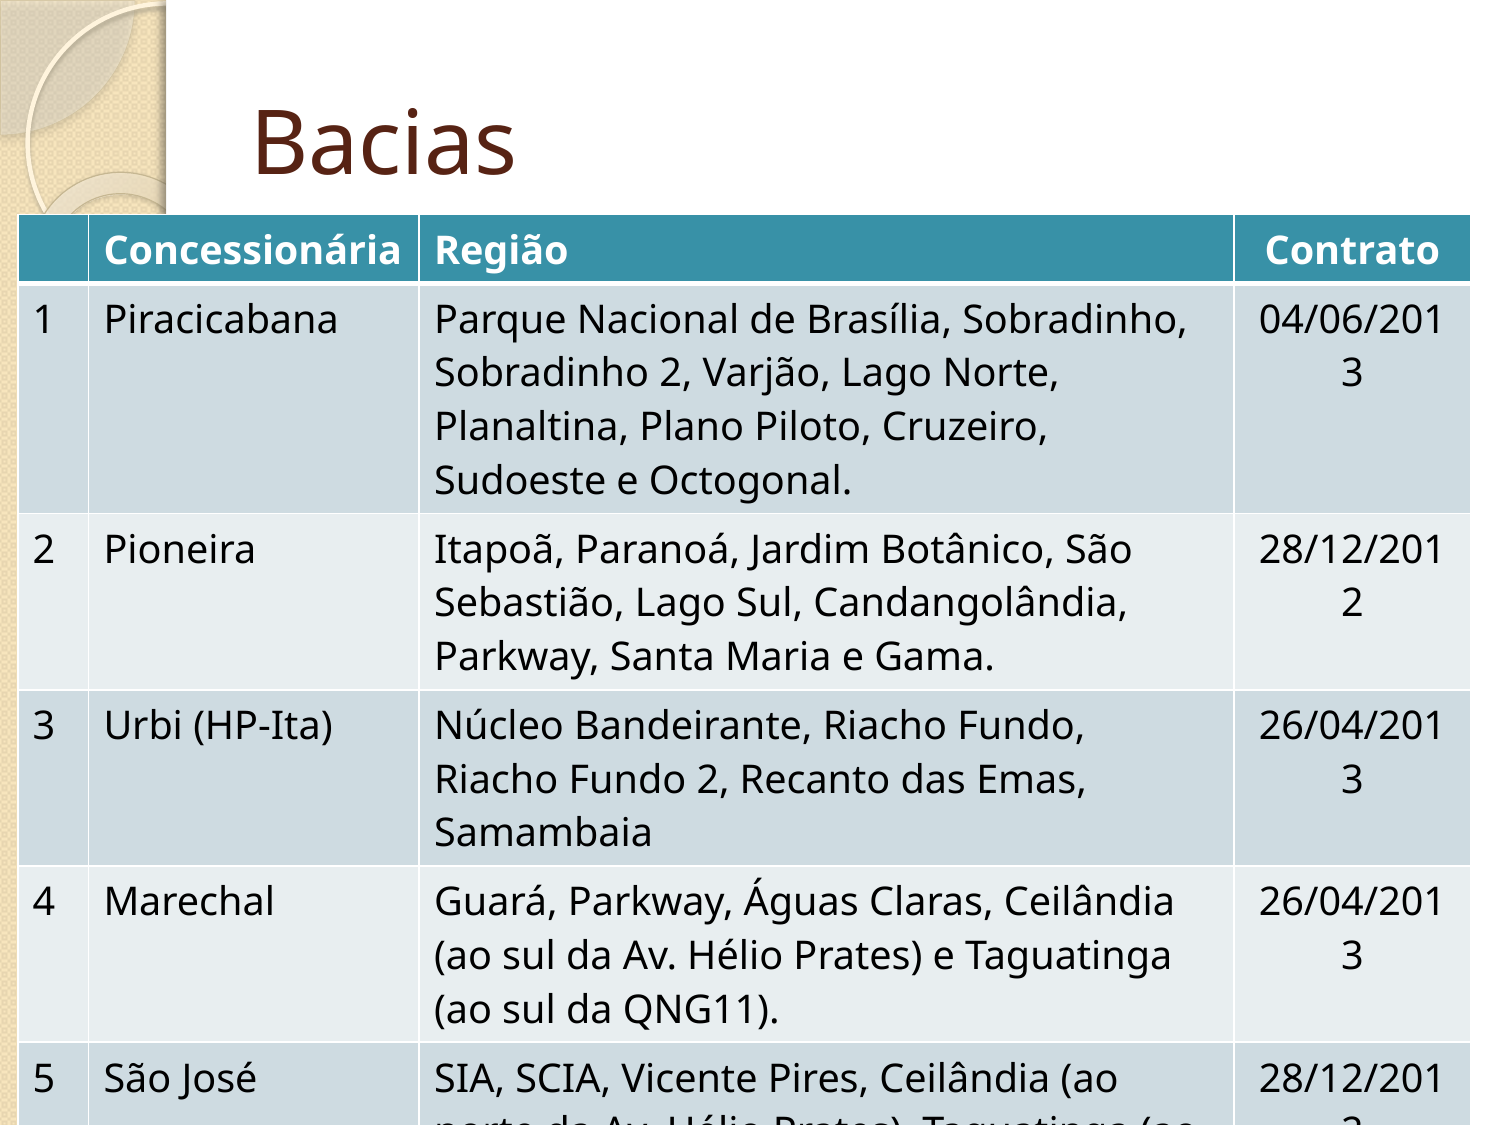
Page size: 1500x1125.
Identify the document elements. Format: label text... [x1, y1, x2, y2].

table_header Região [420, 215, 1233, 281]
table_cell Guará, Parkway, Águas Claras, Ceilândia (ao sul da Av. Hélio Prates) e Taguatinga (ao sul da QNG11). [420, 867, 1233, 1041]
table_cell 2 [19, 514, 88, 689]
table_cell Urbi (HP-Ita) [89, 691, 418, 865]
table_cell Piracicabana [89, 286, 418, 513]
table_cell 26/04/2013 [1235, 867, 1470, 1041]
table_cell SIA, SCIA, Vicente Pires, Ceilândia (ao norte da Av. Hélio Prates), Taguatinga (ao norte da QNG11) e Brazlândia. [420, 1043, 1233, 1125]
table_header Concessionária [89, 215, 418, 281]
table_cell Itapoã, Paranoá, Jardim Botânico, São Sebastião, Lago Sul, Candangolândia, Parkway, Santa Maria e Gama. [420, 514, 1233, 689]
table_cell Parque Nacional de Brasília, Sobradinho, Sobradinho 2, Varjão, Lago Norte, Planaltina, Plano Piloto, Cruzeiro, Sudoeste e Octogonal. [420, 286, 1233, 513]
table_cell 26/04/2013 [1235, 691, 1470, 865]
table_cell 04/06/2013 [1235, 286, 1470, 513]
table_cell Marechal [89, 867, 418, 1041]
title Bacias [235, 45, 1466, 214]
table_cell Núcleo Bandeirante, Riacho Fundo, Riacho Fundo 2, Recanto das Emas, Samambaia [420, 691, 1233, 865]
table_header [19, 215, 88, 281]
table_cell 3 [19, 691, 88, 865]
table_header Contrato [1235, 215, 1470, 281]
table_cell 28/12/2012 [1235, 514, 1470, 689]
table_cell 4 [19, 867, 88, 1041]
table_cell 1 [19, 286, 88, 513]
table_cell Pioneira [89, 514, 418, 689]
table_cell 5 [19, 1043, 88, 1125]
table_cell São José [89, 1043, 418, 1125]
table_cell 28/12/2012 [1235, 1043, 1470, 1125]
